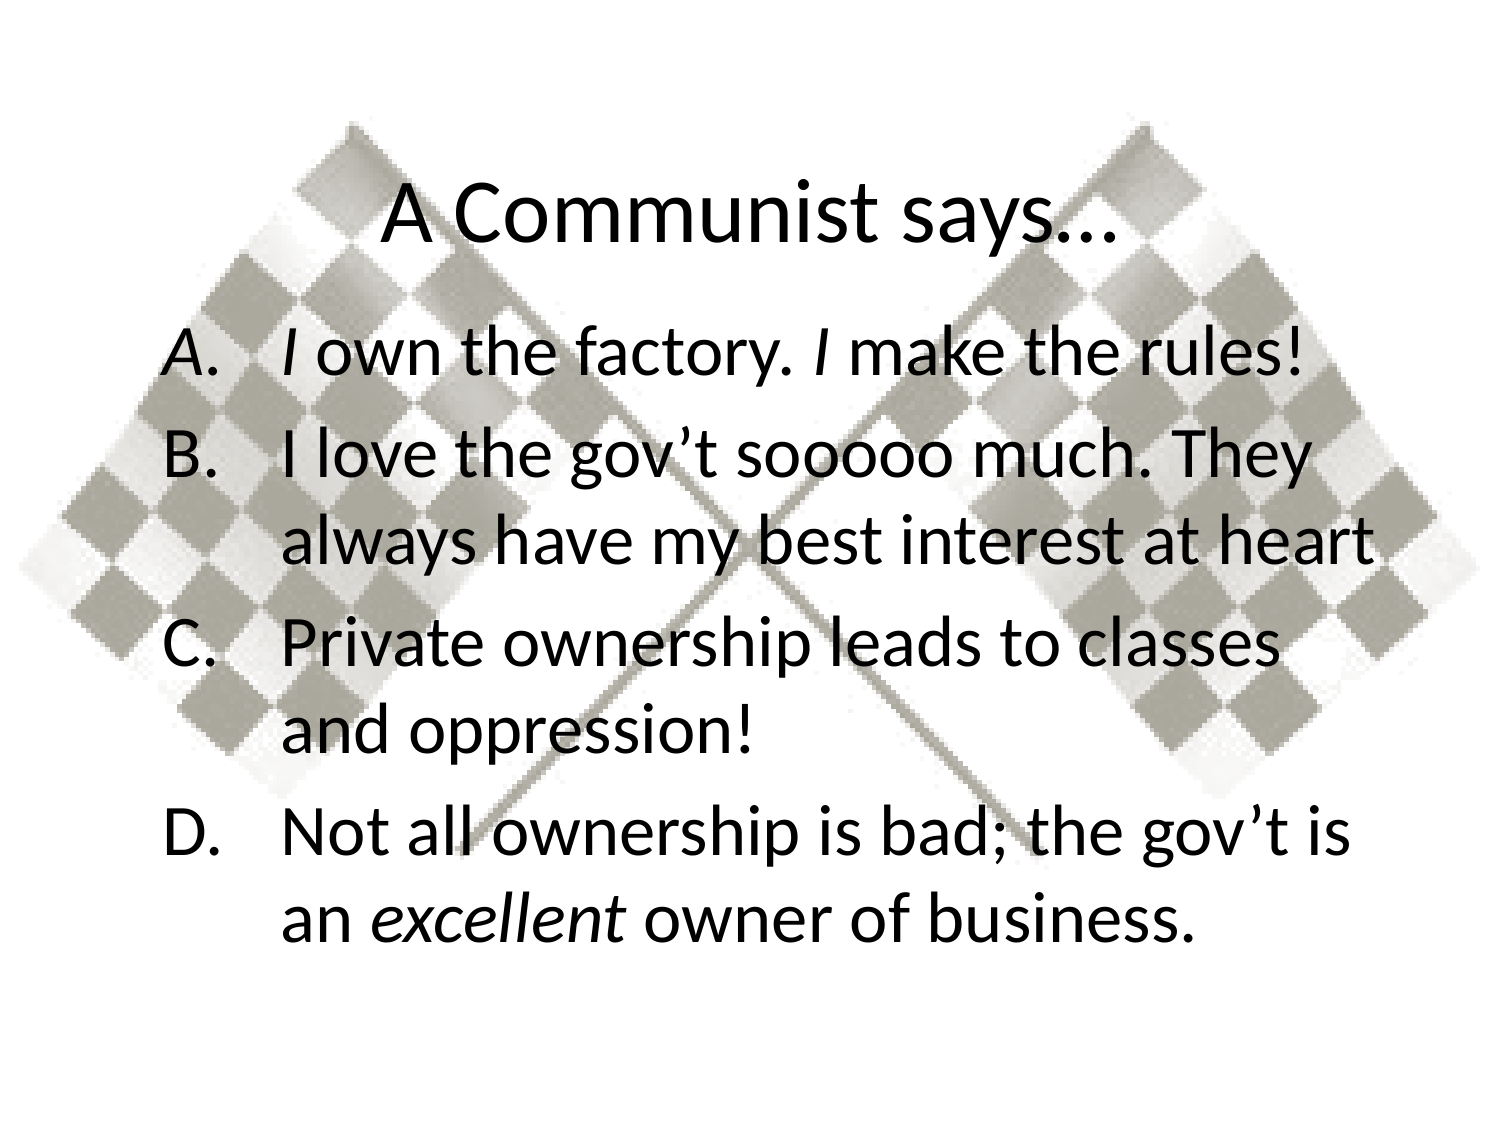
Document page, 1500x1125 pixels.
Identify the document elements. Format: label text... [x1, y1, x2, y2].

picture [0, 112, 1500, 876]
list I own the factory. I make the rules! I love the gov’t sooooo much. They always have my best interest at heart Private ownership leads to classes and oppression! Not all ownership is bad; the gov’t is an excellent owner of business. [75, 884, 1425, 1038]
